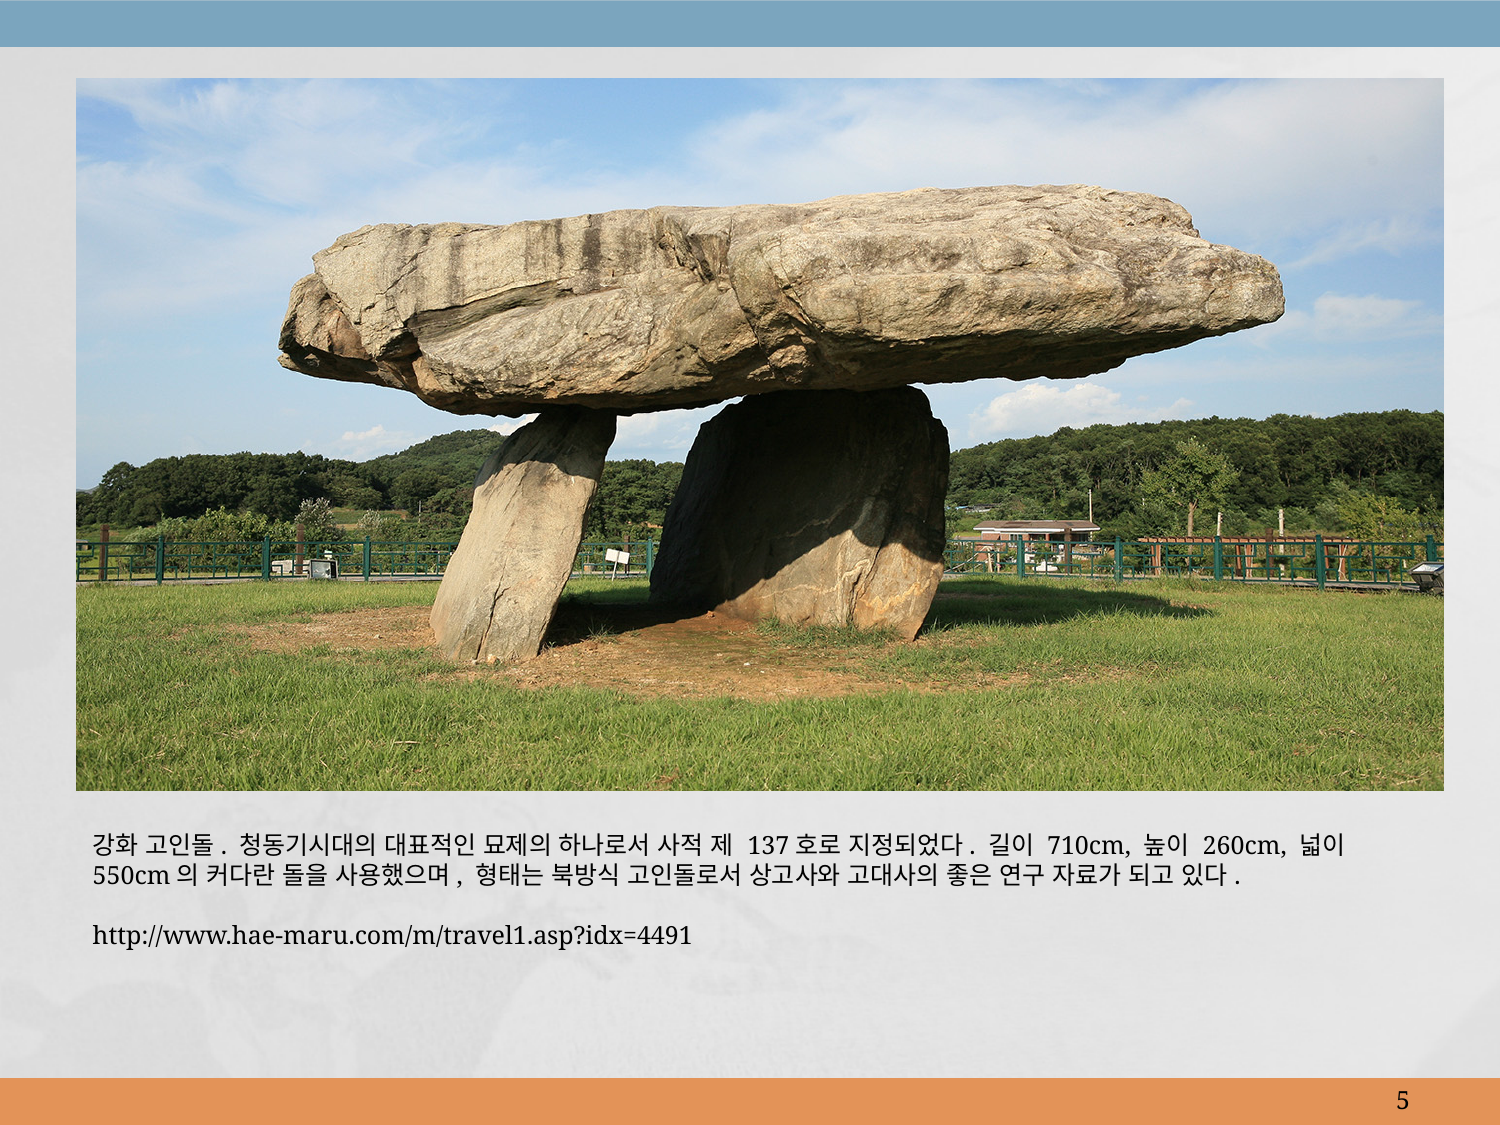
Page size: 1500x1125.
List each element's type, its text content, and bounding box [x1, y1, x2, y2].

slide_number 5 [1074, 1078, 1425, 1125]
text_box 강화 고인돌. 청동기시대의 대표적인 묘제의 하나로서 사적 제 137호로 지정되었다. 길이 710cm, 높이 260cm, 넓이 550cm의 커다란 돌을 사용했으며, 형태는 북방식 고인돌로서 상고사와 고대사의 좋은 연구 자료가 되고 있다. http://www.hae-maru.com/m/travel1.asp?idx=4491 [78, 822, 1444, 957]
picture [76, 78, 1444, 792]
